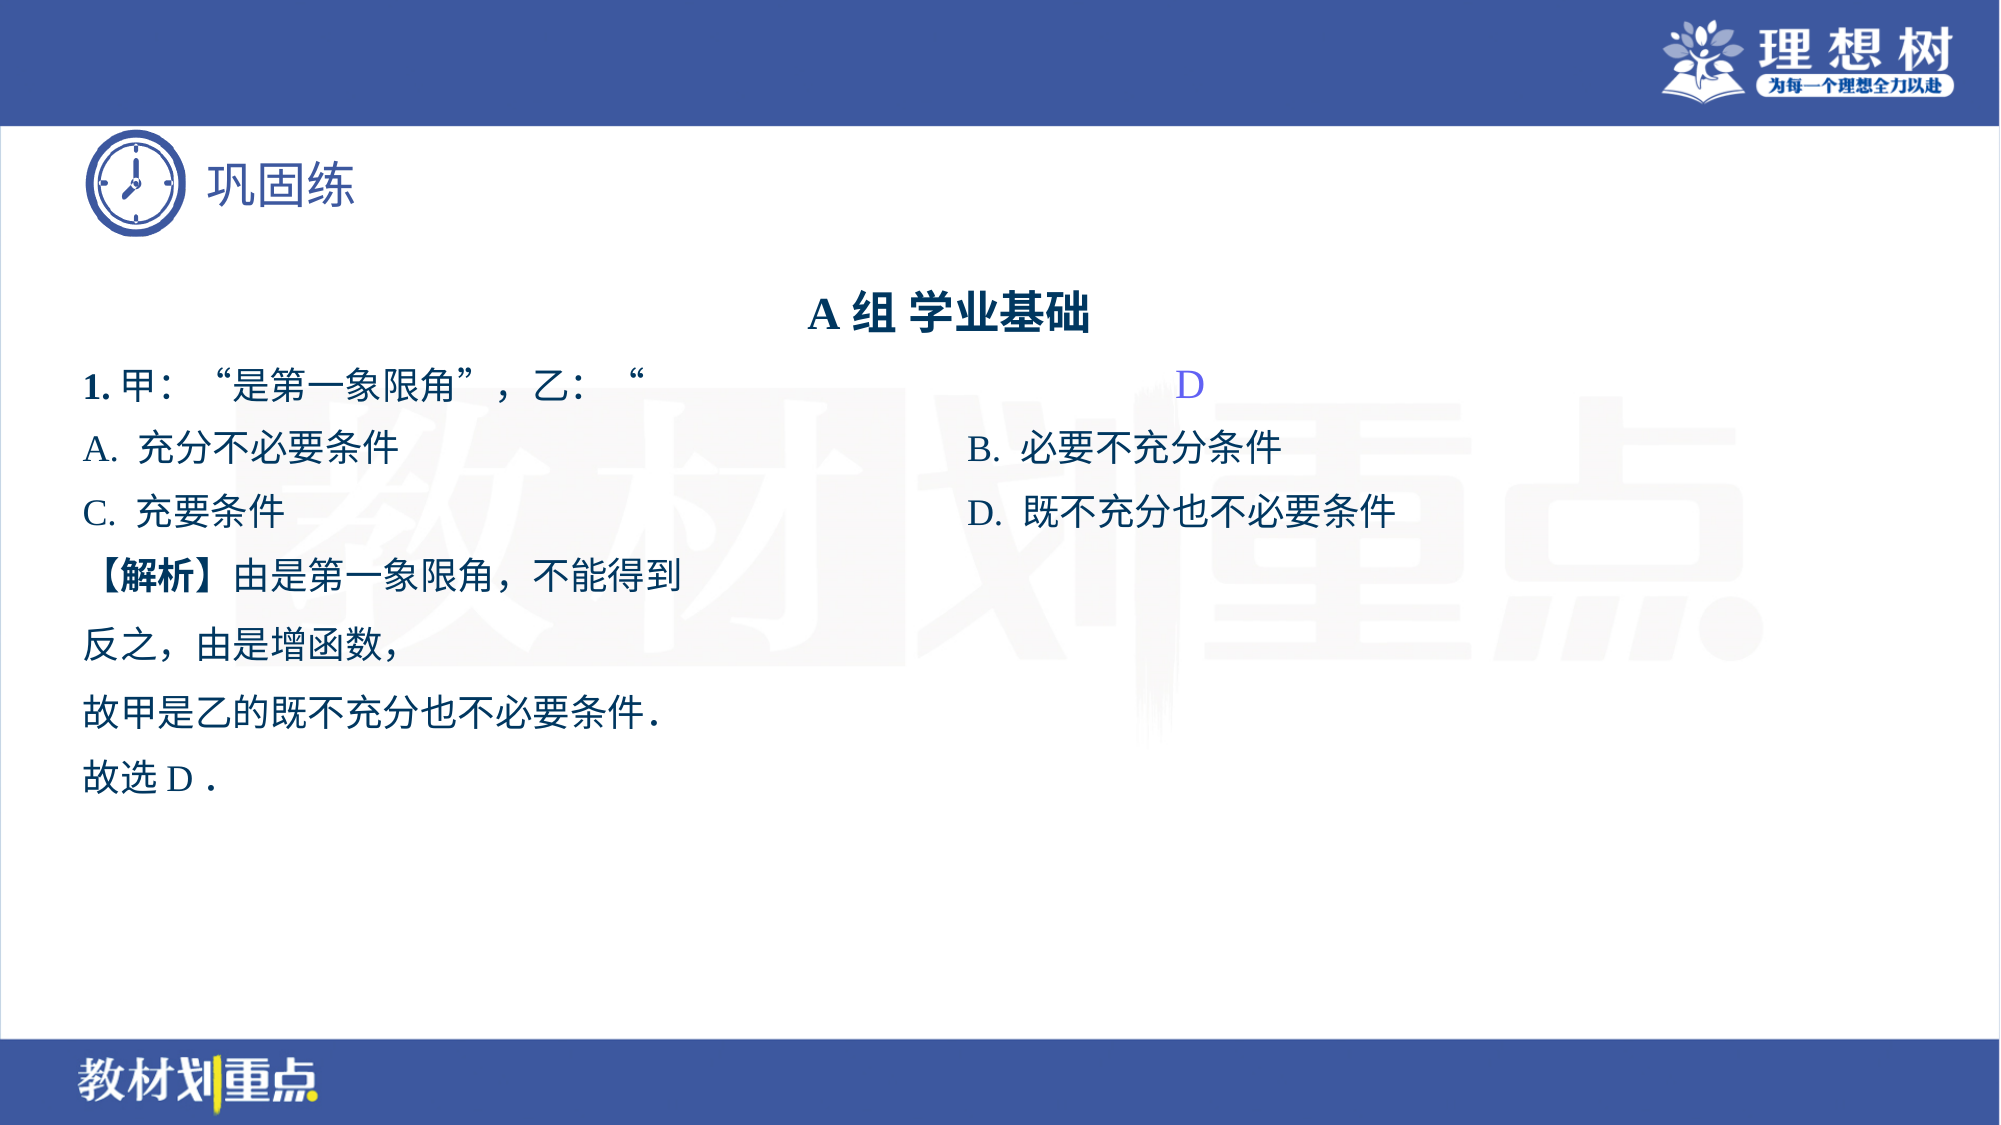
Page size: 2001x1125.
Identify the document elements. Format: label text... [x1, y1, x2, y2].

text_box A. 充分不必要条件 B. 必要不充分条件 C. 充要条件 D. 既不充分也不必要条件 [82, 399, 1817, 527]
text_box A组 学业基础 [82, 257, 1817, 398]
picture [0, 0, 2000, 1125]
text_box 巩固练 [206, 140, 503, 226]
text_box D [1160, 354, 1221, 399]
